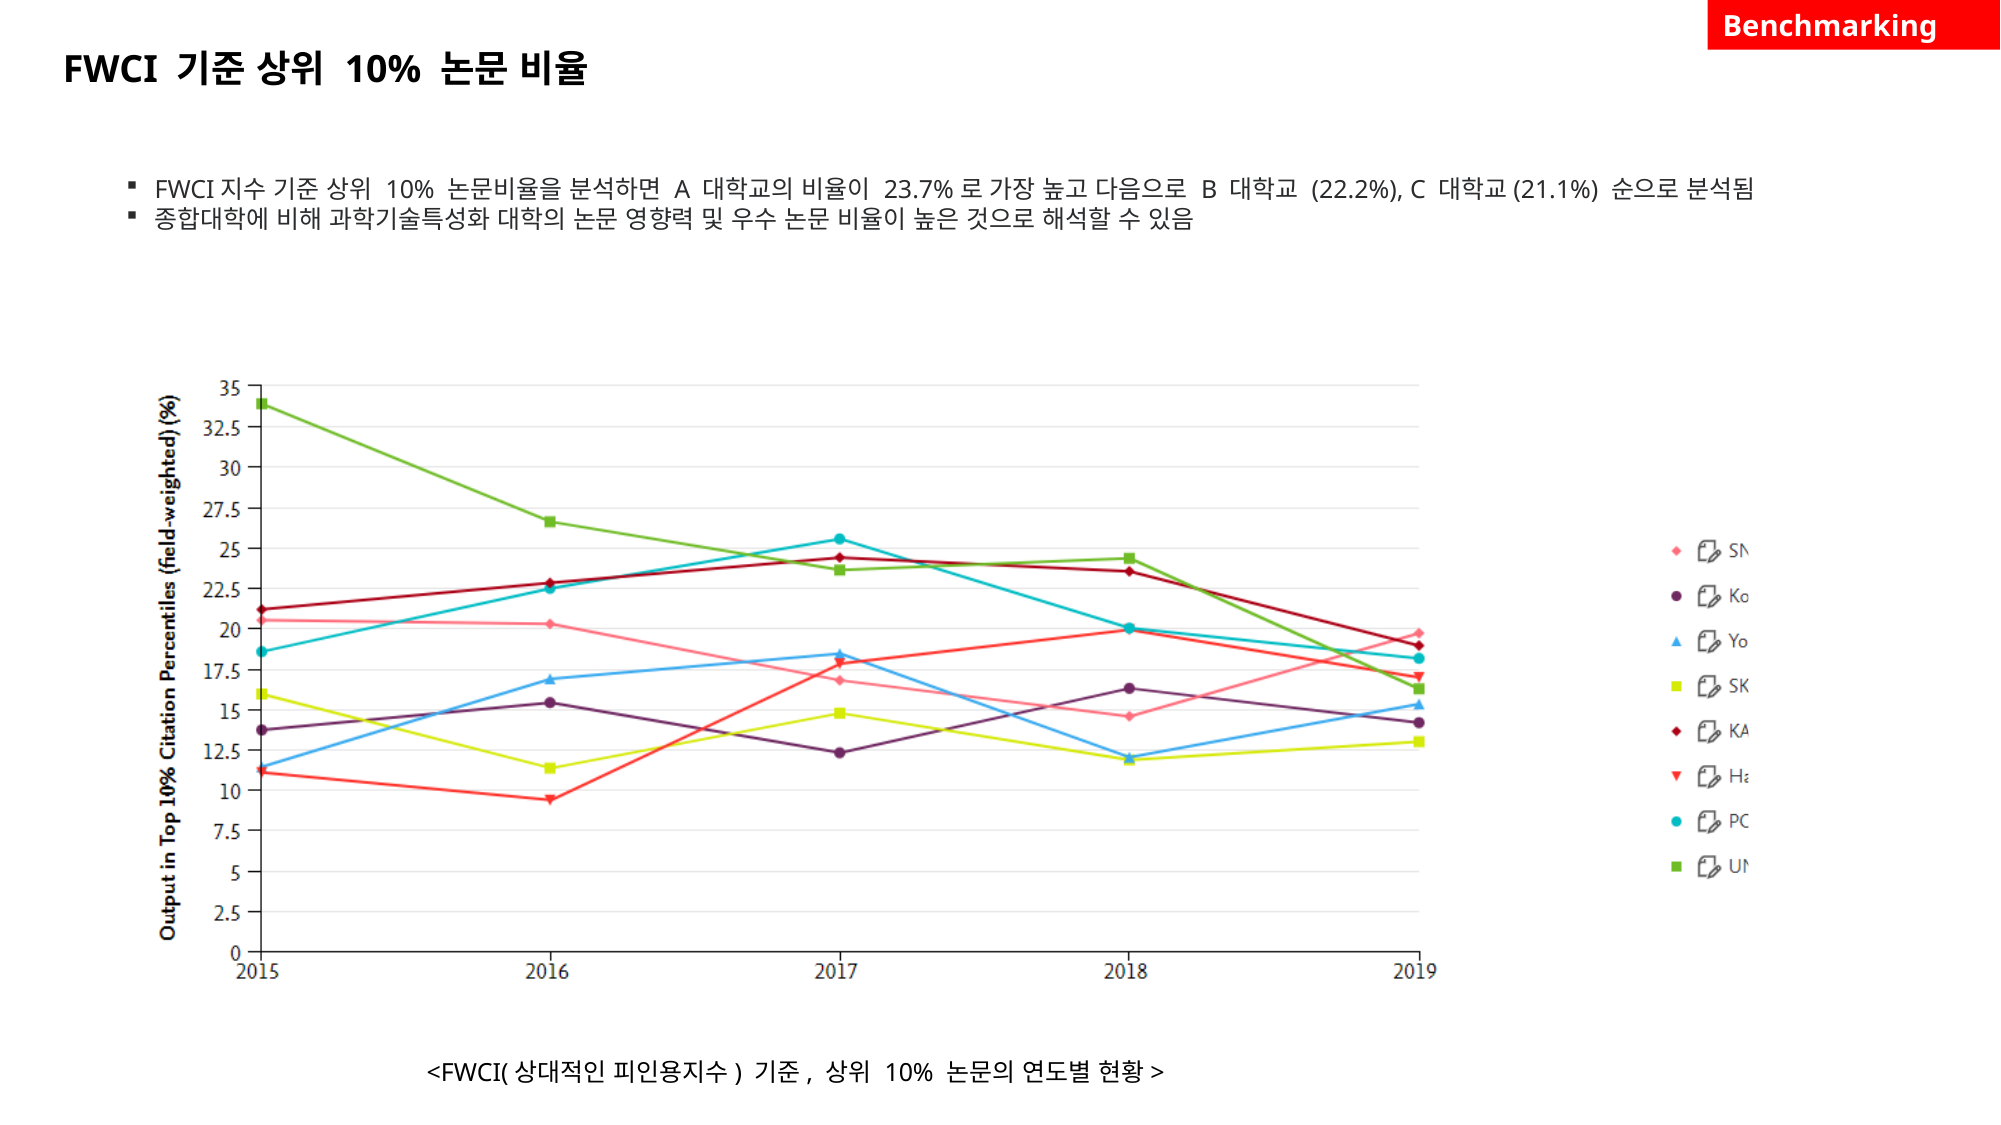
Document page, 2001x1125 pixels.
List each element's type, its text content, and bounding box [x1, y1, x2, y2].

text_box <FWCI(상대적인 피인용지수) 기준, 상위 10% 논문의 연도별 현황> [164, 1049, 1427, 1095]
text_box Benchmarking [1707, 0, 2000, 50]
text_box FWCI 기준 상위 10% 논문 비율 [48, 42, 1445, 140]
picture [1654, 506, 1749, 903]
text_box FWCI지수 기준 상위 10% 논문비율을 분석하면 A 대학교의 비율이 23.7%로 가장 높고 다음으로 B 대학교 (22.2%), C 대학교(21.1%) 순으로 분석됨 종합대학에 비해 과학기술특성화 대학의 논문 영향력 및 우수 논문 비율이 높은 것으로 해석할 수 있음 [111, 165, 1887, 241]
picture [124, 335, 1462, 1012]
